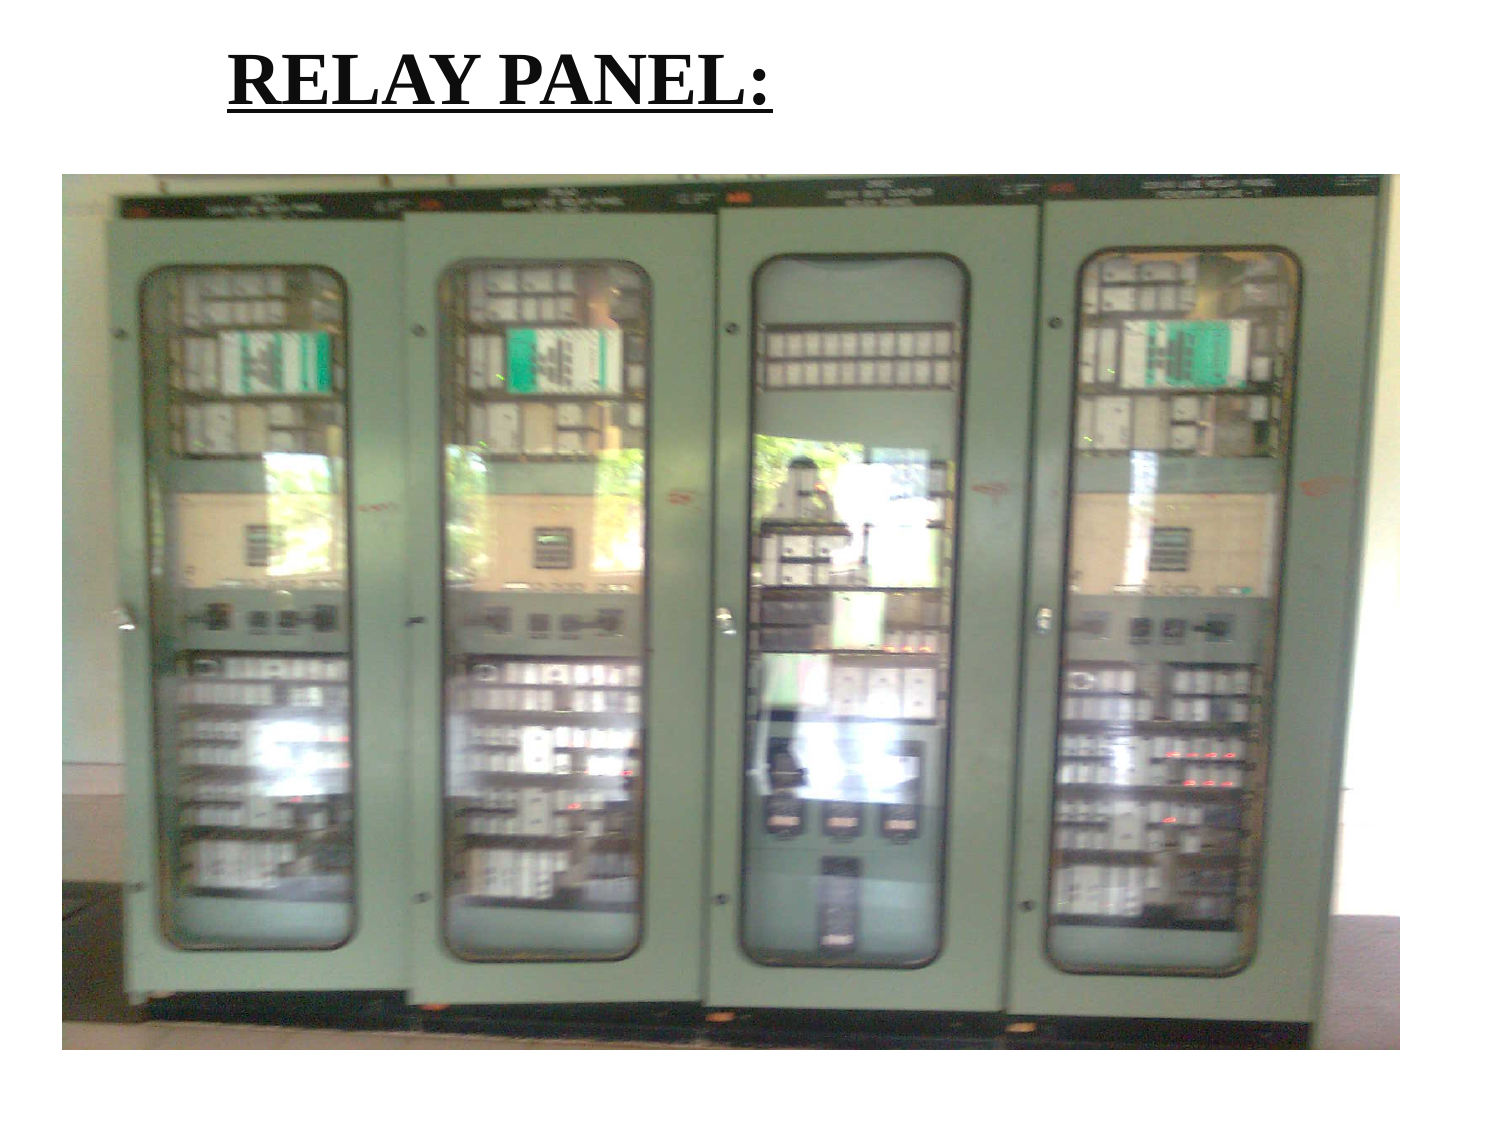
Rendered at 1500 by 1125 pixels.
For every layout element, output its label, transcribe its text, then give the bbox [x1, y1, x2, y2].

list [62, 174, 1401, 1051]
title RELAY PANEL: [0, 0, 1000, 150]
